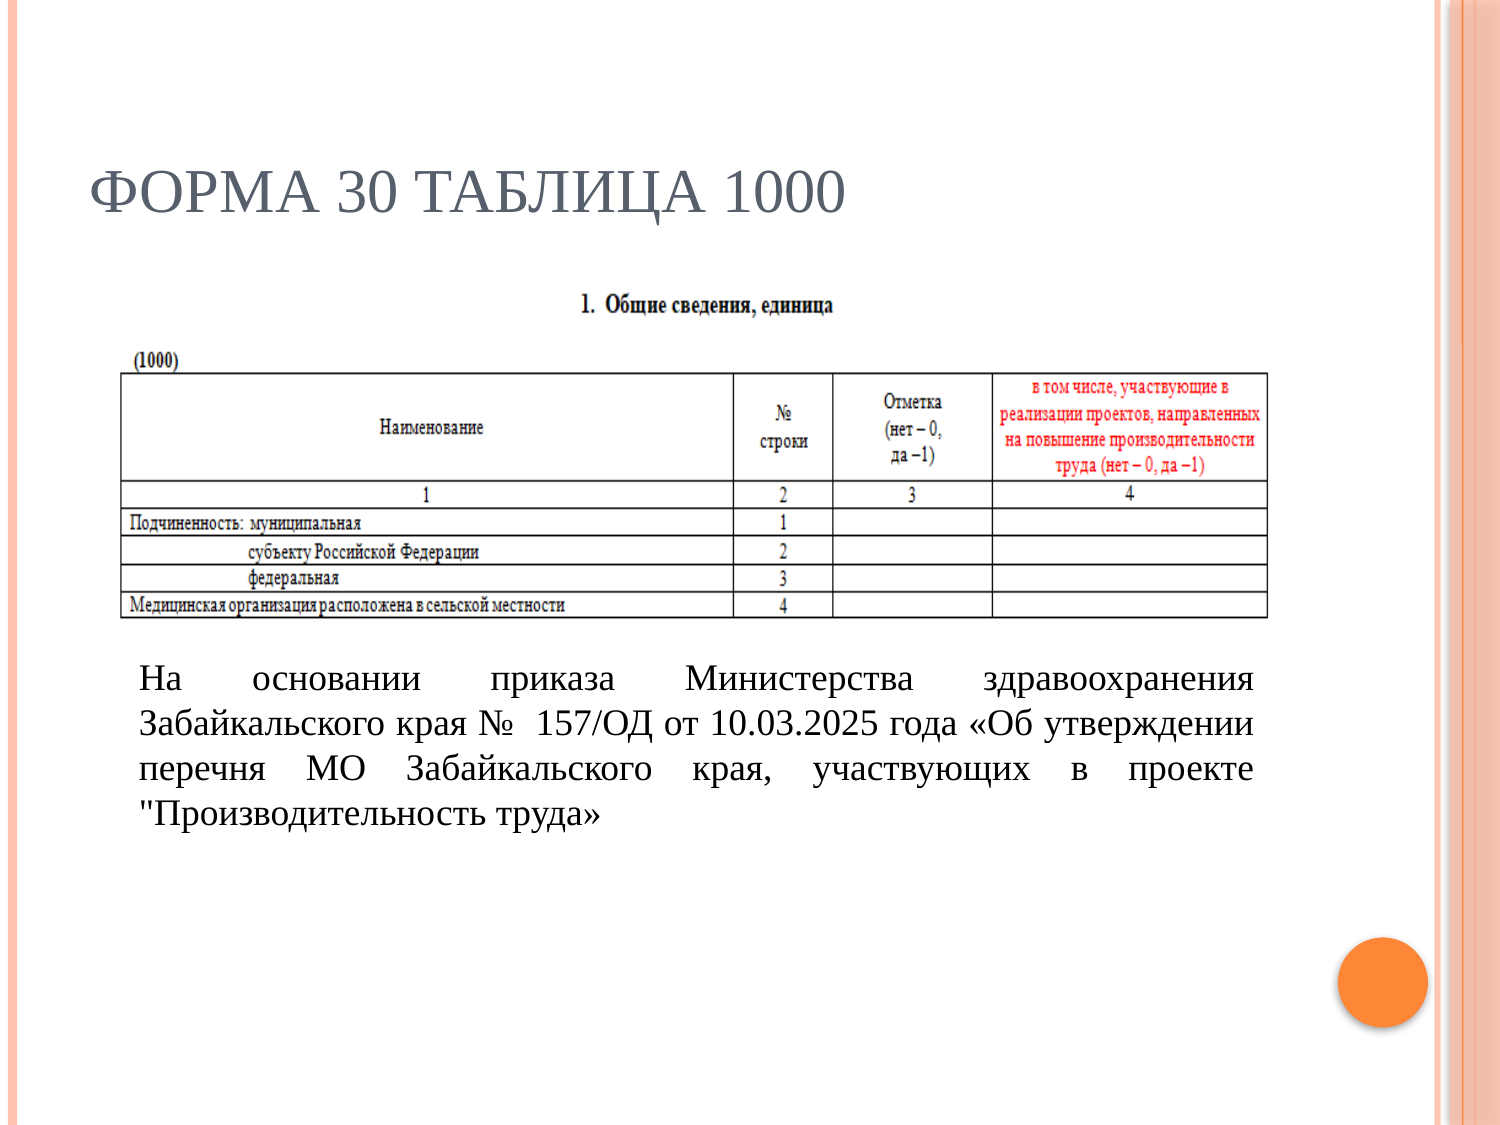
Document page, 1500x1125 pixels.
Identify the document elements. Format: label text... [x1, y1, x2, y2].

title Форма 30 Таблица 1000 [75, 45, 1300, 233]
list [74, 266, 1301, 646]
text_box На основании приказа Министерства здравоохранения Забайкальского края № 157/ОД от 10.03.2025 года «Об утверждении перечня МО Забайкальского края, участвующих в проекте "Производительность труда» [123, 654, 1270, 840]
